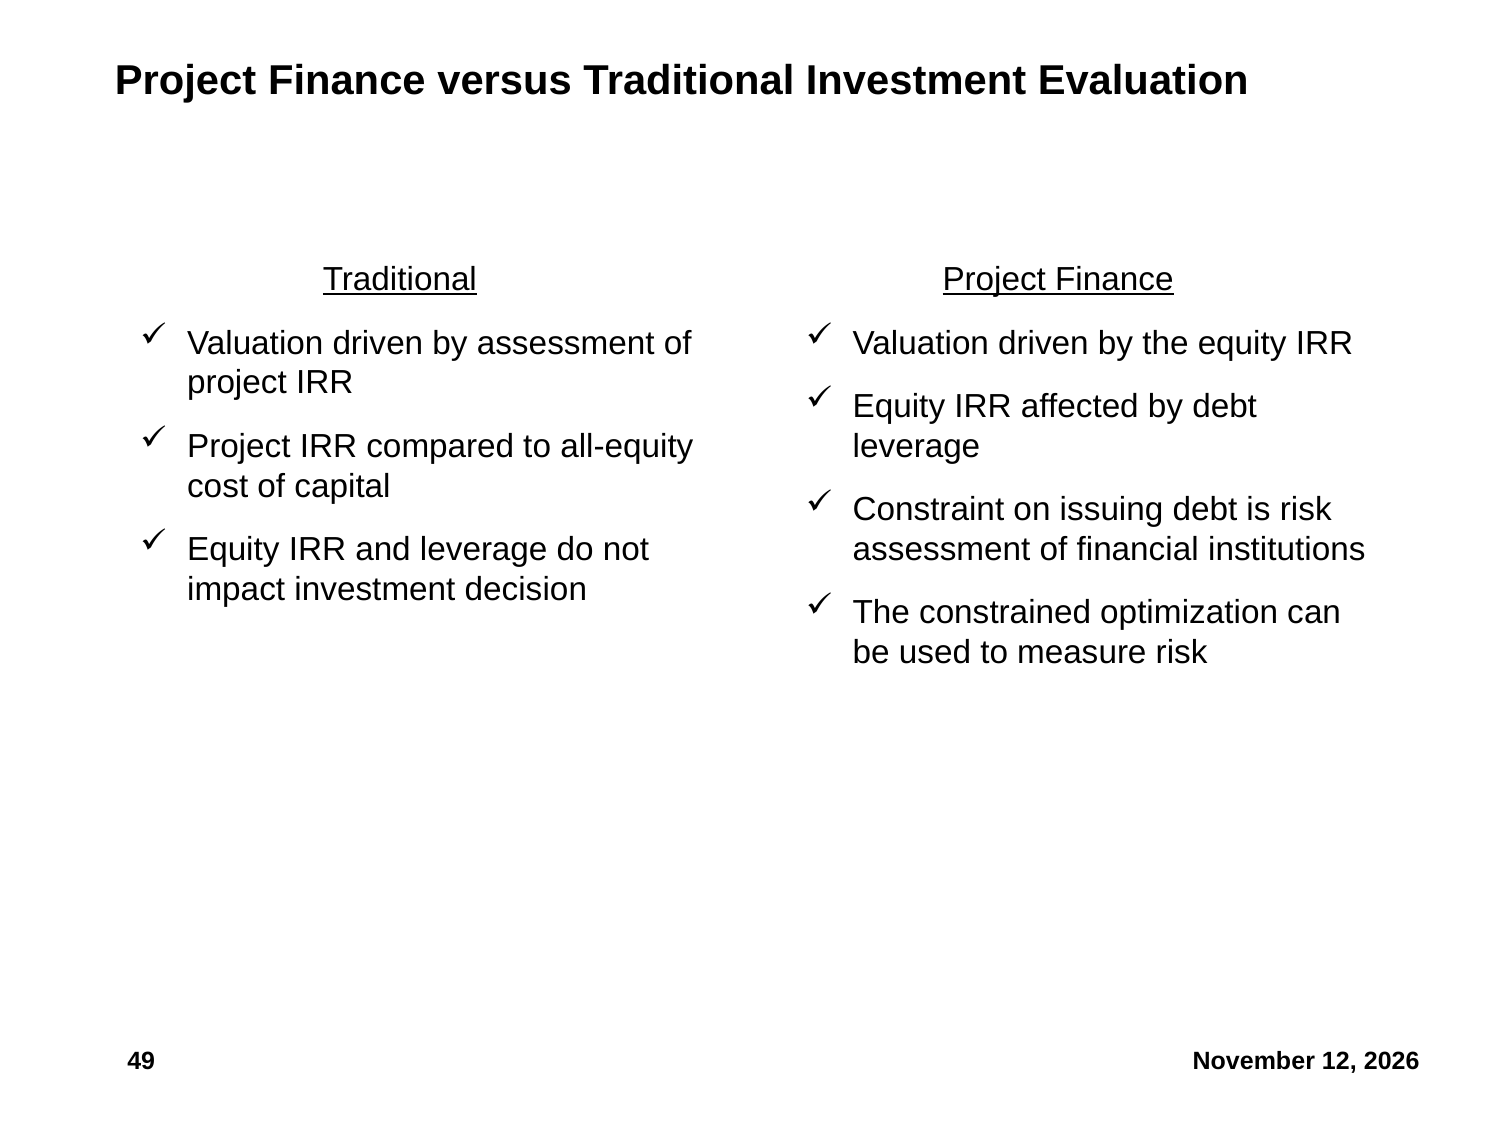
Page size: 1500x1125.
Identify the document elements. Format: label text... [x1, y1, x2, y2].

list Project Finance Valuation driven by the equity IRR Equity IRR affected by debt leverage Constraint on issuing debt is risk assessment of financial institutions The constrained optimization can be used to measure risk [715, 249, 1402, 927]
title Project Finance versus Traditional Investment Evaluation [99, 45, 1451, 234]
list Traditional Valuation driven by assessment of project IRR Project IRR compared to all-equity cost of capital Equity IRR and leverage do not impact investment decision [49, 249, 715, 926]
